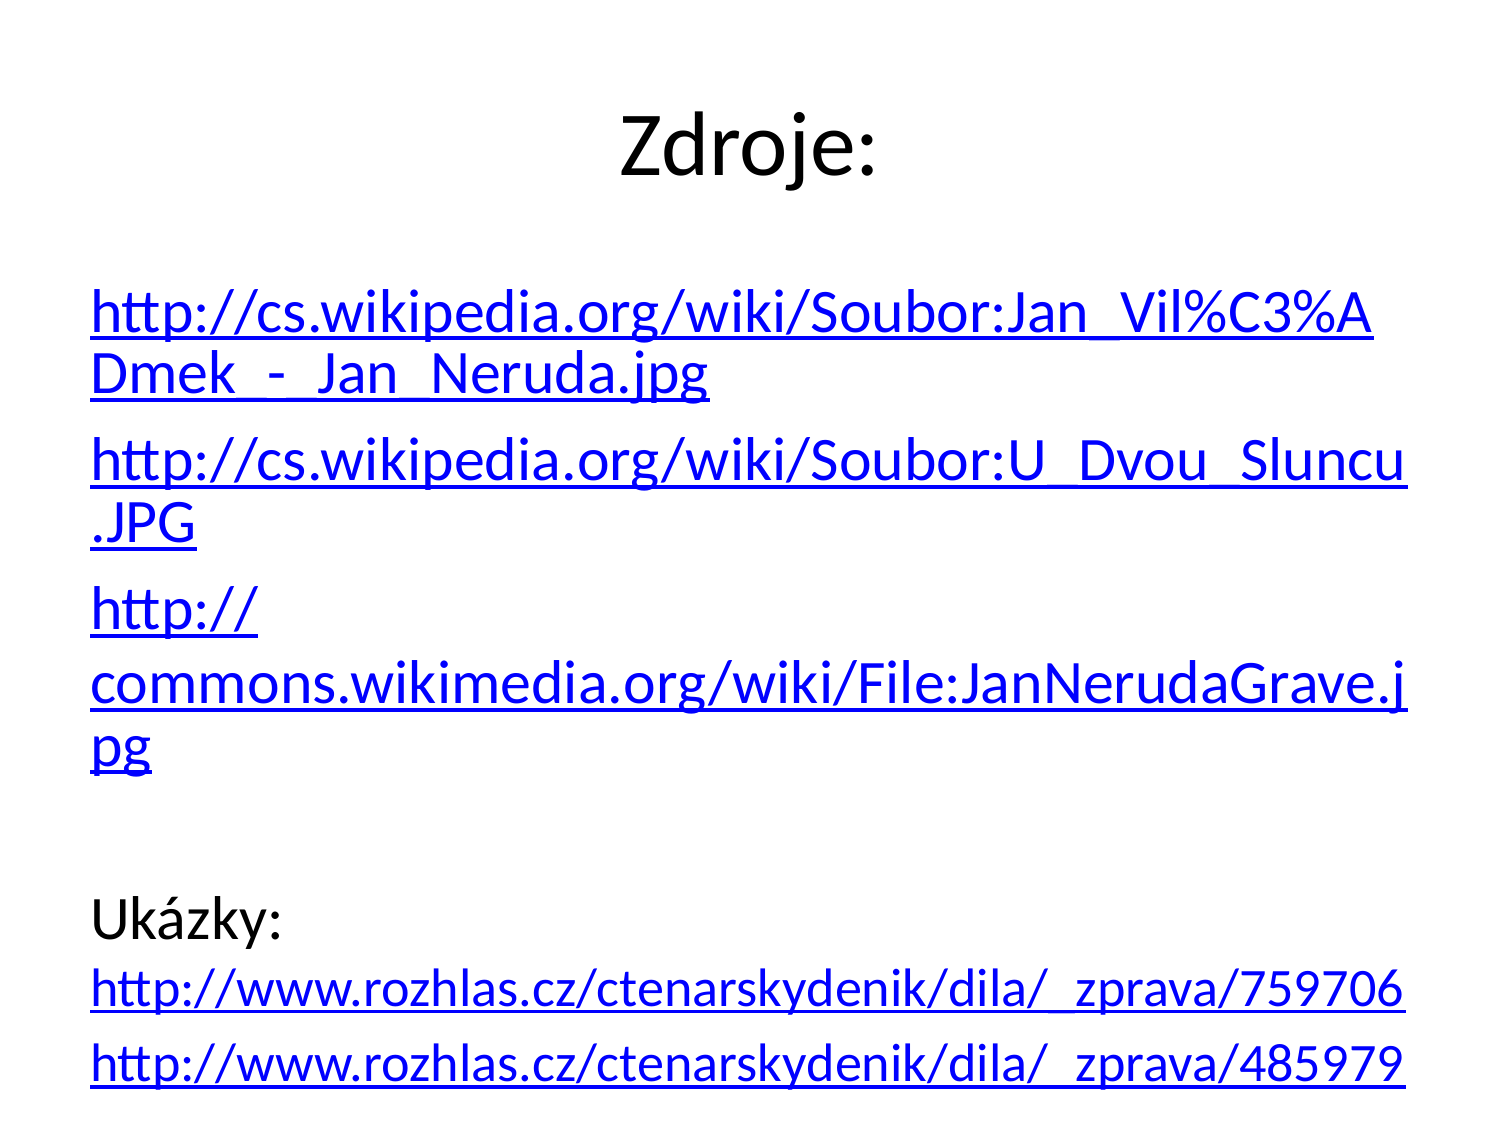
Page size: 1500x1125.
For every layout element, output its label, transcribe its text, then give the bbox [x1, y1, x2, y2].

list http://cs.wikipedia.org/wiki/Soubor:Jan_Vil%C3%ADmek_-_Jan_Neruda.jpg http://cs.wikipedia.org/wiki/Soubor:U_Dvou_Sluncu.JPG http://commons.wikimedia.org/wiki/File:JanNerudaGrave.jpg Ukázky: http://www.rozhlas.cz/ctenarskydenik/dila/_zprava/759706 http://www.rozhlas.cz/ctenarskydenik/dila/_zprava/485979 [75, 262, 1425, 1005]
title Zdroje: [75, 45, 1425, 233]
